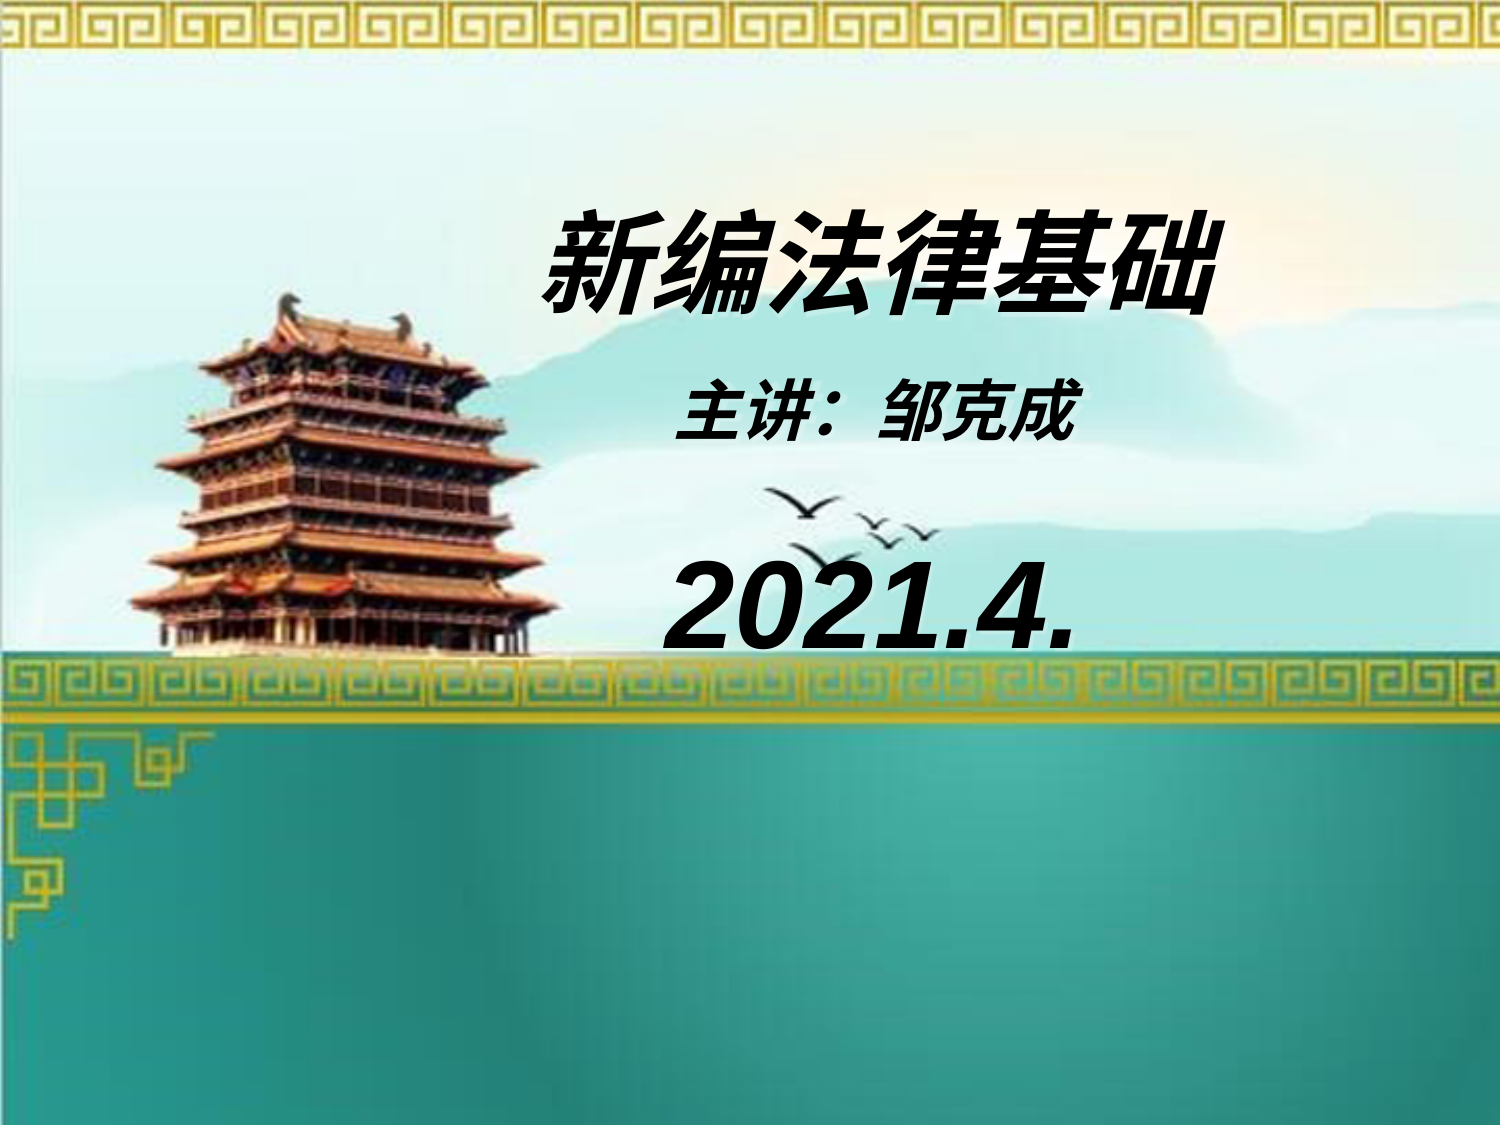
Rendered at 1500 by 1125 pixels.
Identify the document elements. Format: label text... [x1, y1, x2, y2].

picture [0, 0, 1500, 1125]
title 新编法律基础 主讲：邹克成 2021.4. [241, 6, 1500, 681]
